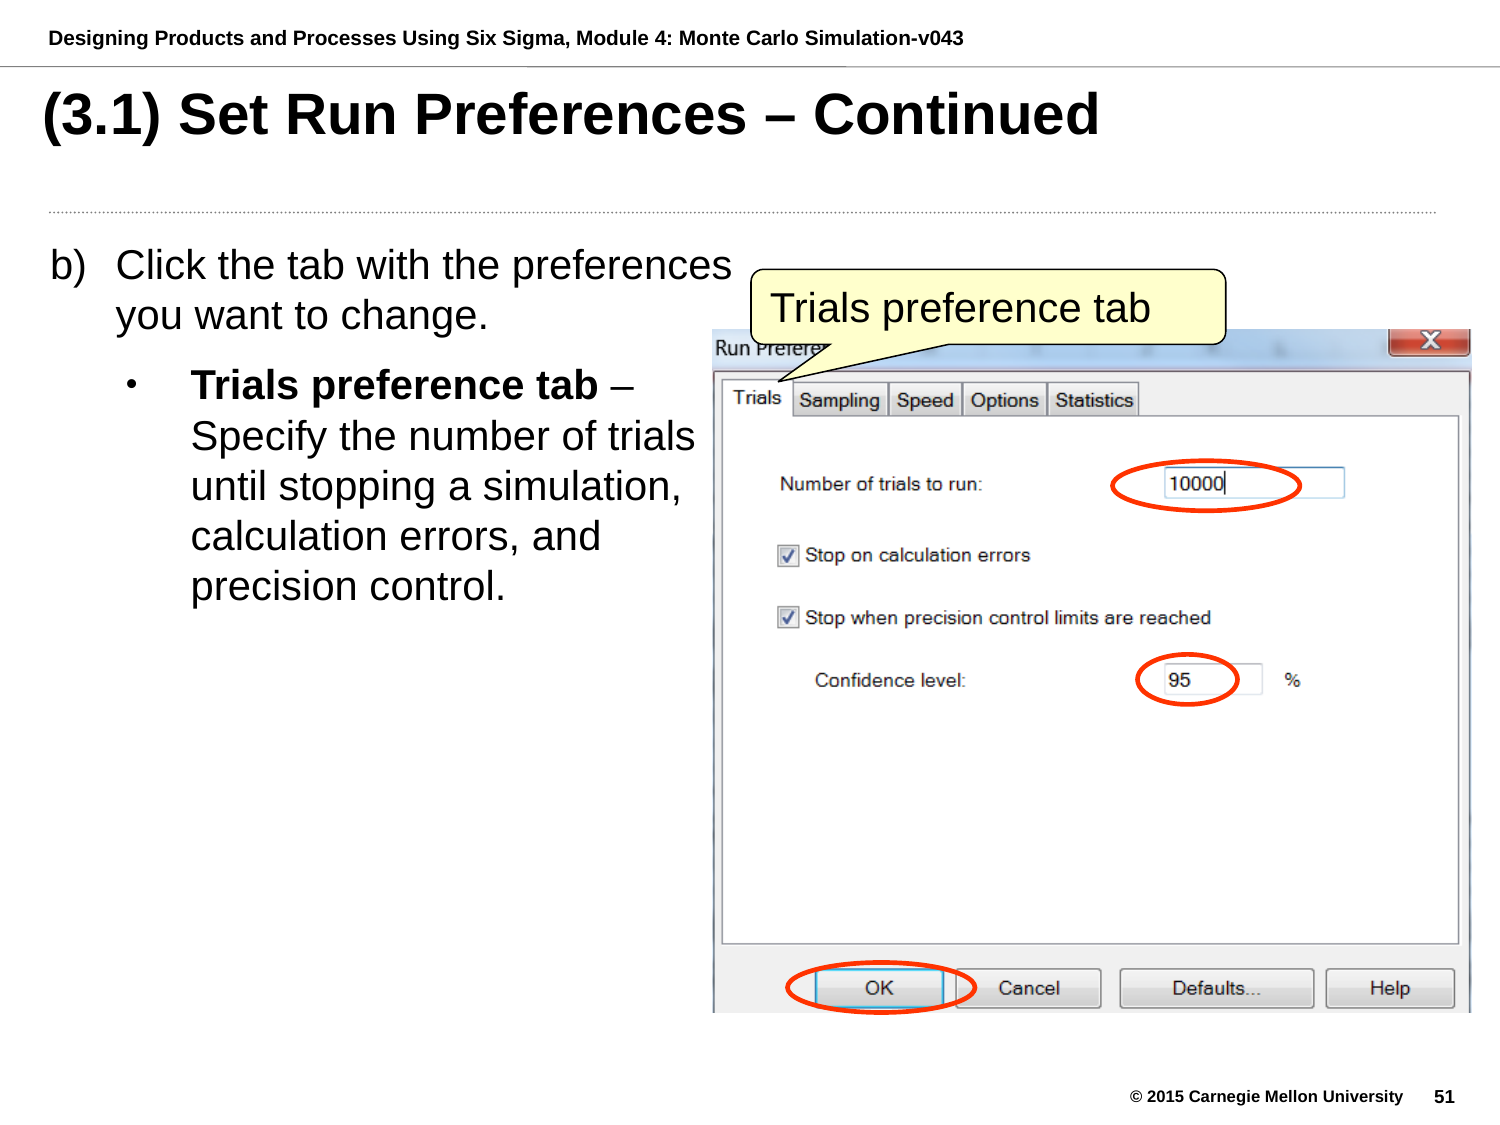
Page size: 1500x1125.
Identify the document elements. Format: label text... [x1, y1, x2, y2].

text_box Trials preference tab [751, 269, 1226, 328]
list Click the tab with the preferences you want to change. Trials preference tab – Specify the number of trials until stopping a simulation, calculation errors, and precision control. [50, 237, 750, 1100]
picture [712, 329, 1472, 1013]
title (3.1) Set Run Preferences – Continued [42, 89, 1438, 146]
